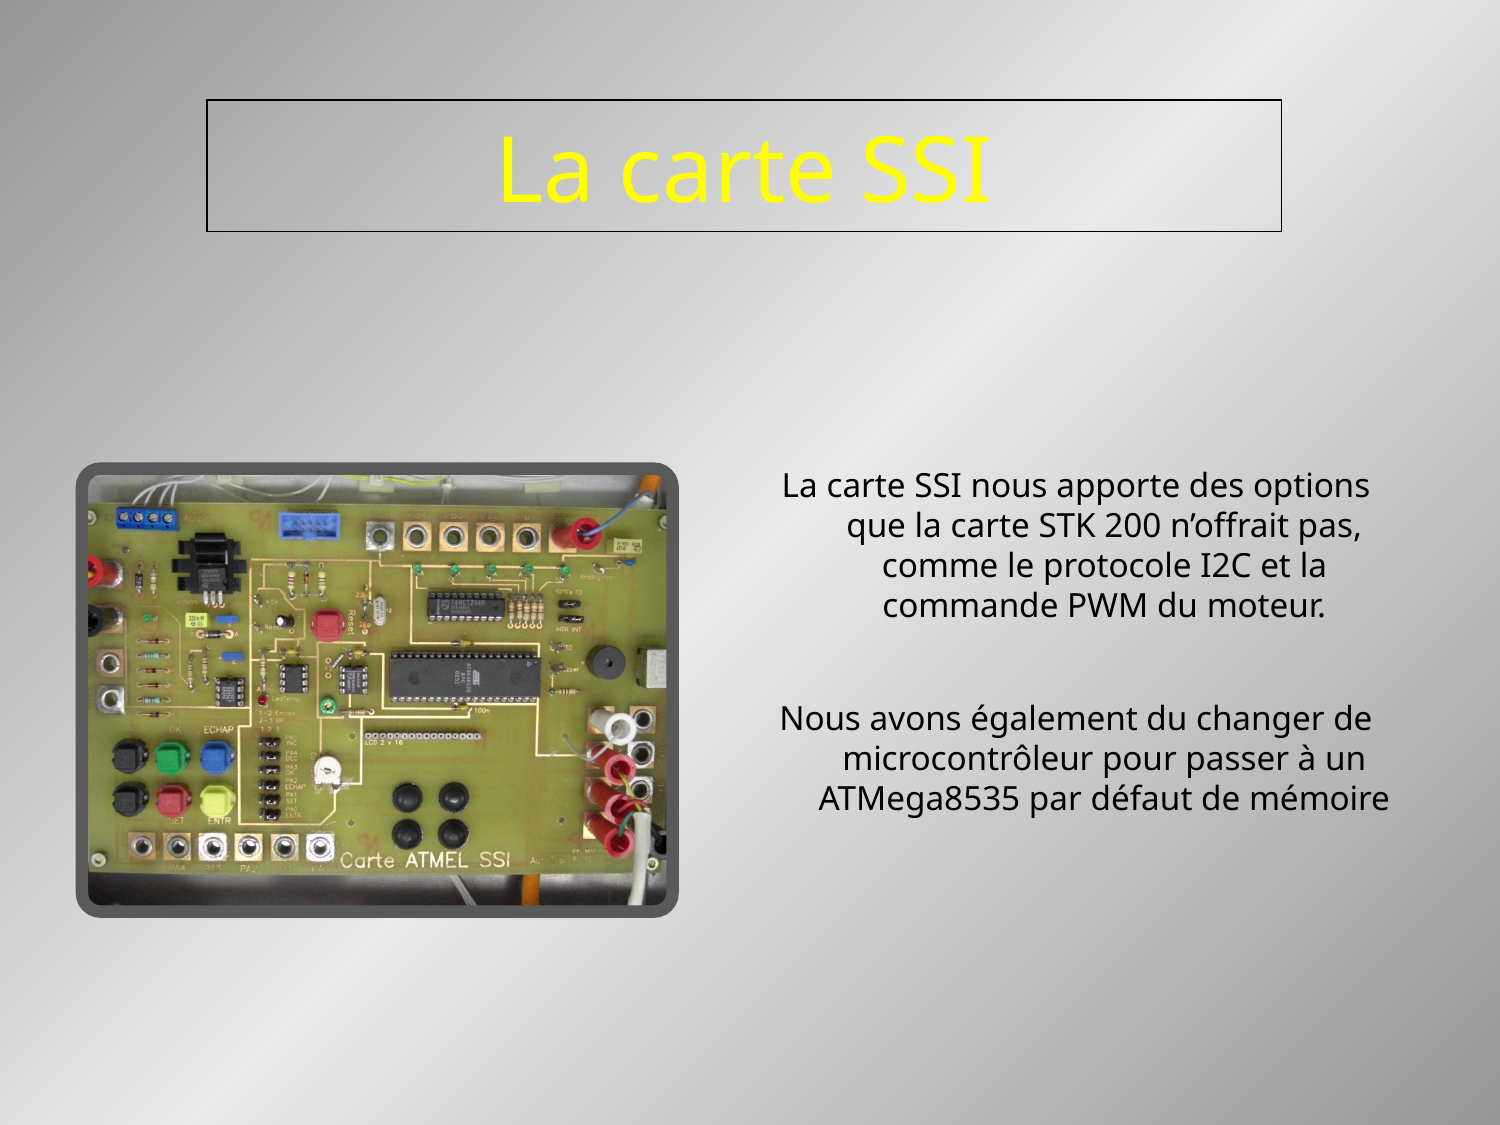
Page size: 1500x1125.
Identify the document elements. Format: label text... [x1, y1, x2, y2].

title La carte SSI [206, 99, 1282, 232]
picture [81, 468, 673, 912]
text_box La carte SSI nous apporte des options que la carte STK 200 n’offrait pas, comme le protocole I2C et la commande PWM du moteur. Nous avons également du changer de microcontrôleur pour passer à un ATMega8535 par défaut de mémoire [738, 457, 1415, 914]
